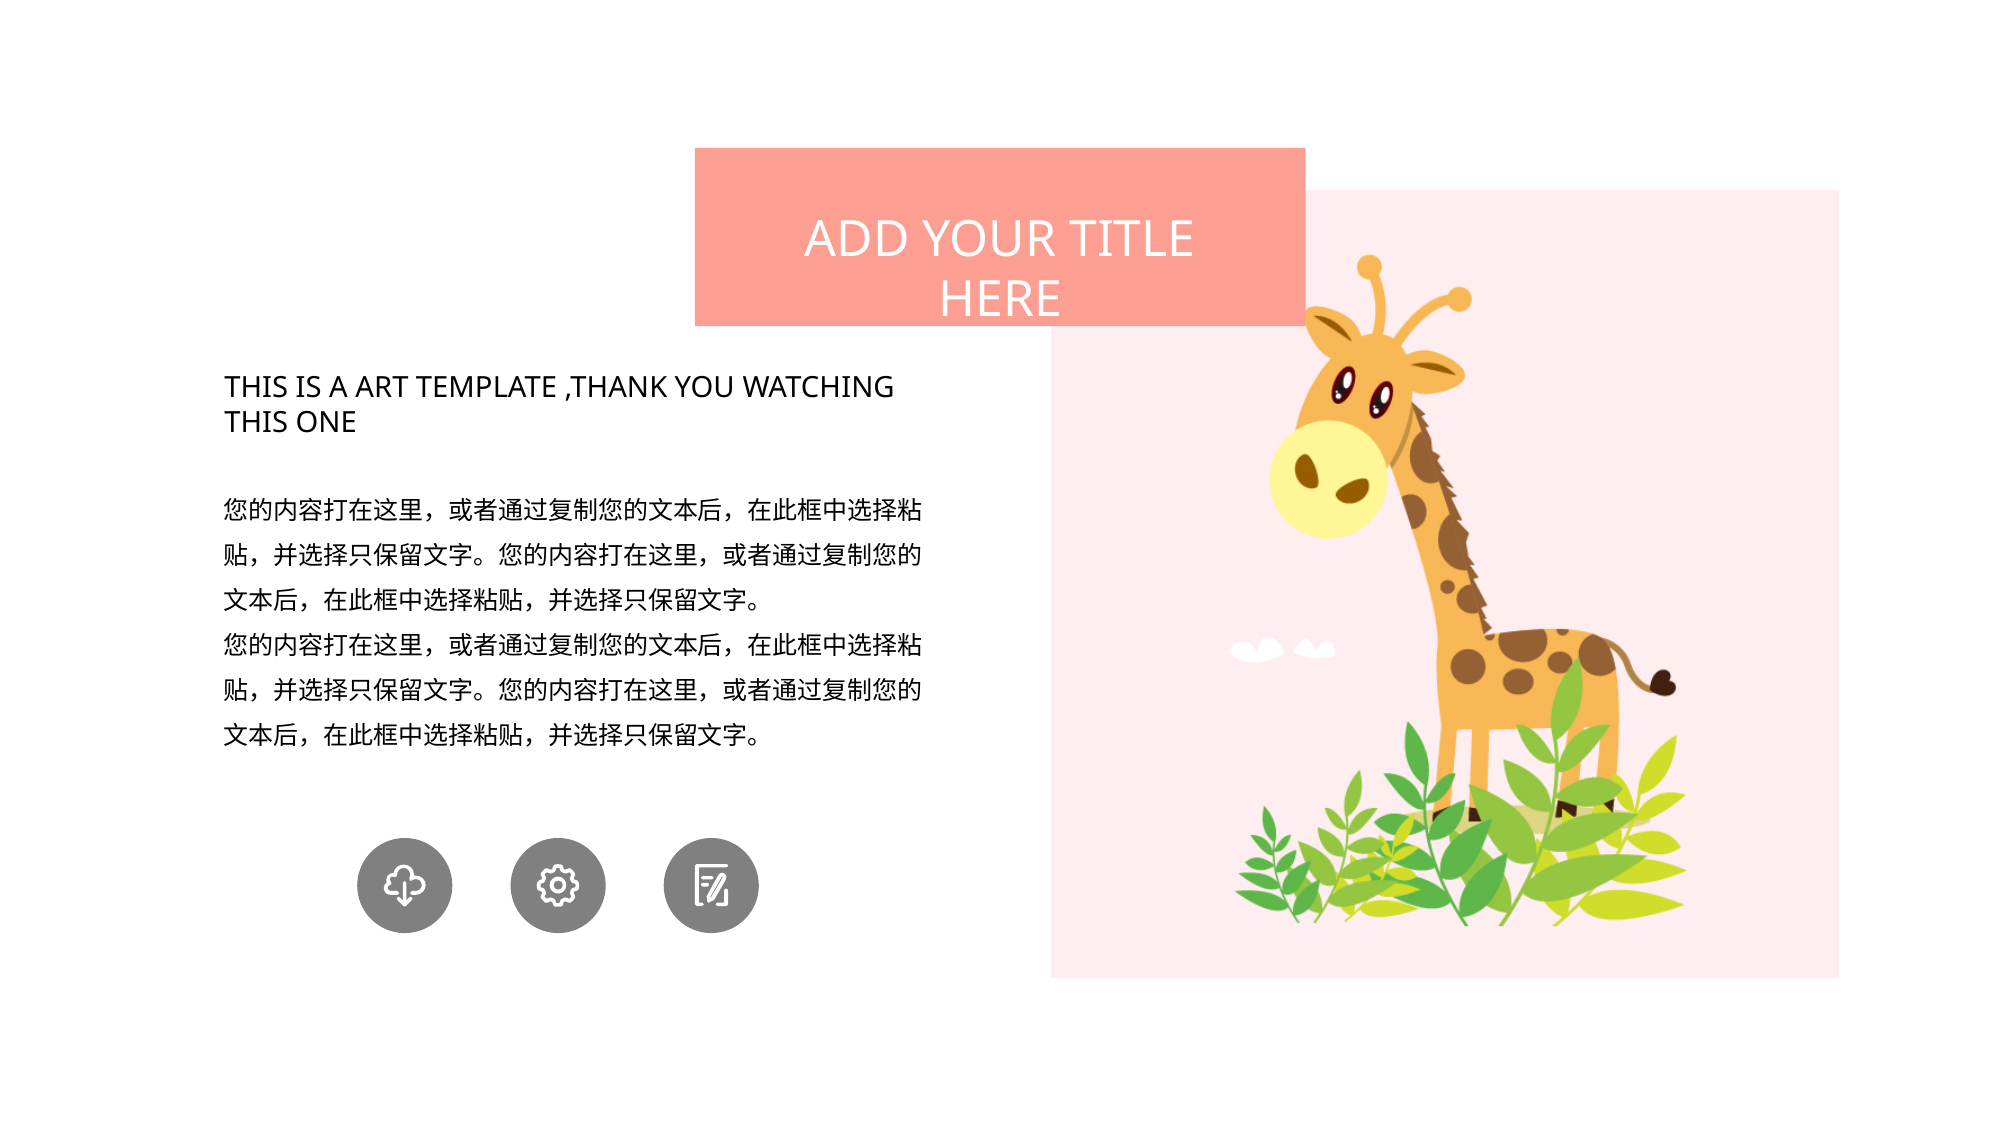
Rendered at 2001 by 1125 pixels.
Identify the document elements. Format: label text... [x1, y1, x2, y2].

picture [1051, 190, 1839, 978]
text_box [383, 864, 426, 907]
text_box [510, 837, 606, 934]
text_box THIS IS A ART TEMPLATE ,THANK YOU WATCHING THIS ONE [209, 360, 949, 446]
text_box ADD YOUR TITLE HERE [745, 199, 1051, 334]
text_box [694, 147, 1307, 327]
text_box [536, 864, 580, 907]
text_box [357, 837, 453, 934]
text_box [663, 837, 759, 934]
text_box 您的内容打在这里，或者通过复制您的文本后，在此框中选择粘贴，并选择只保留文字。您的内容打在这里，或者通过复制您的文本后，在此框中选择粘贴，并选择只保留文字。 您的内容打在这里，或者通过复制您的文本后，在此框中选择粘贴，并选择只保留文字。您的内容打在这里，或者通过复制您的文本后，在此框中选择粘贴，并选择只保留文字。 [208, 472, 951, 802]
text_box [694, 864, 729, 906]
